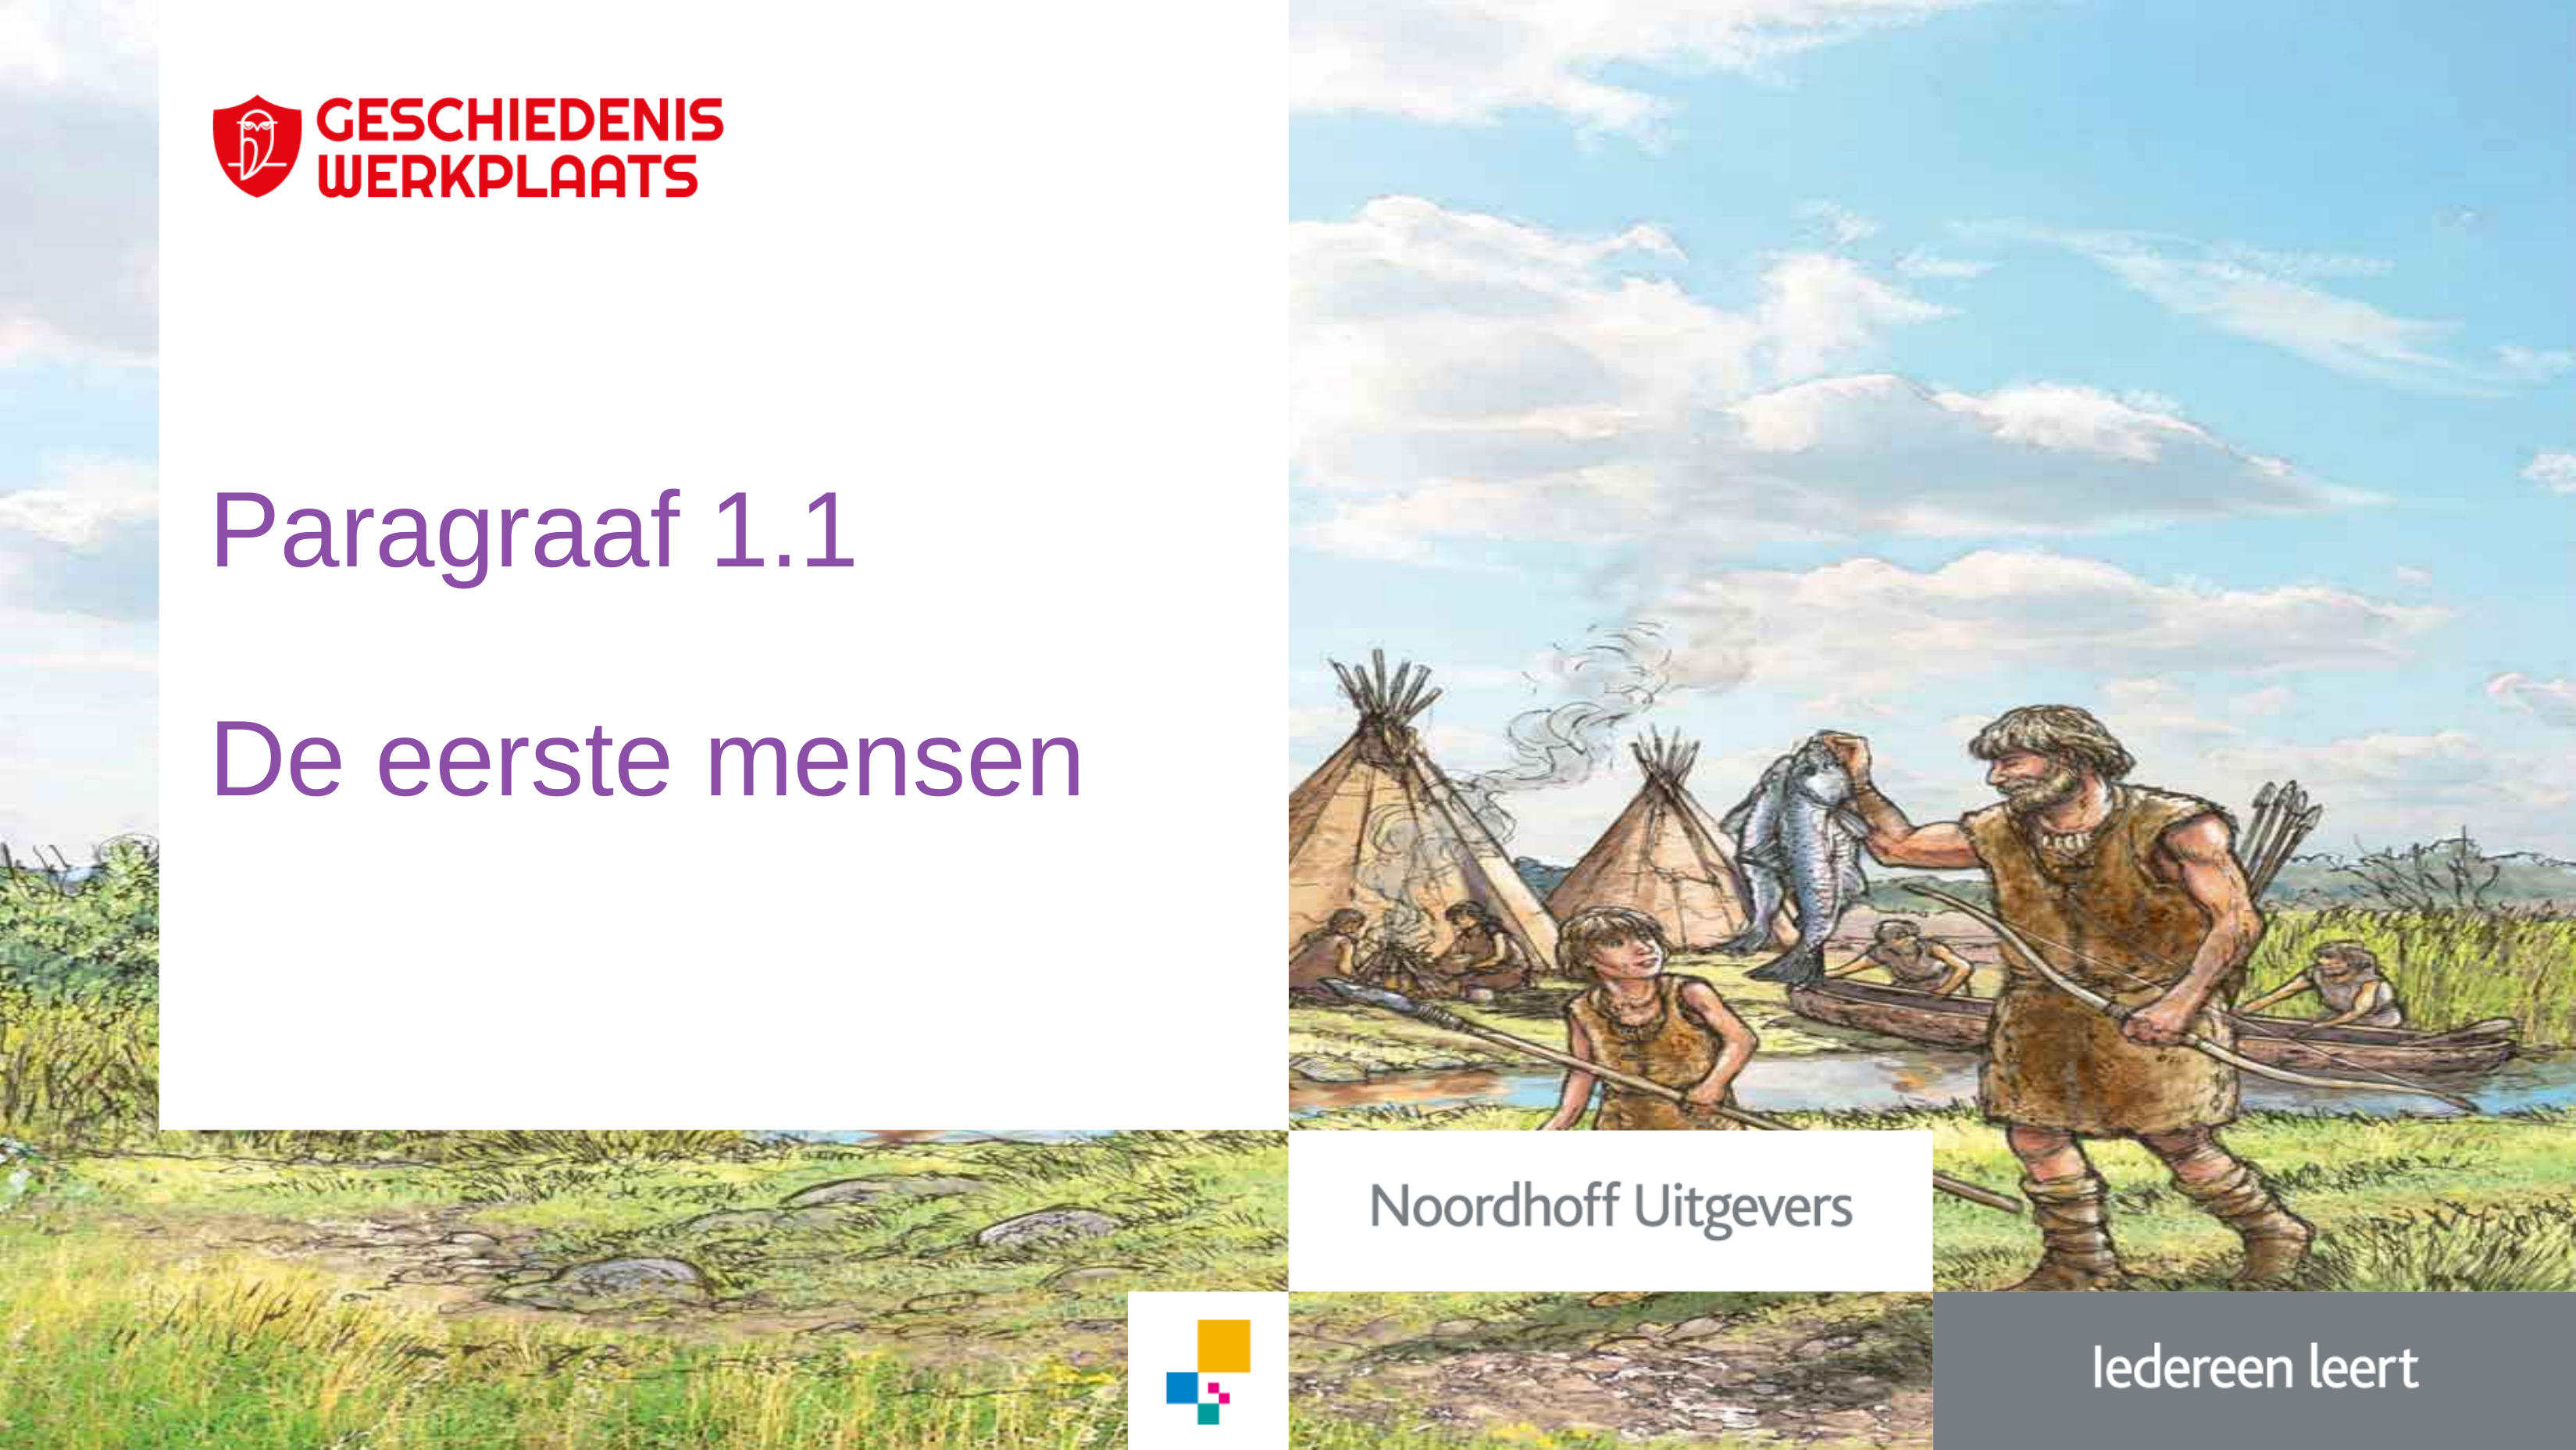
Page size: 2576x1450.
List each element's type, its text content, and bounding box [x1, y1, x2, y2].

picture [0, 0, 2576, 1450]
picture [159, 0, 1185, 293]
title Paragraaf 1.1 De eerste mensen [159, 322, 1289, 968]
